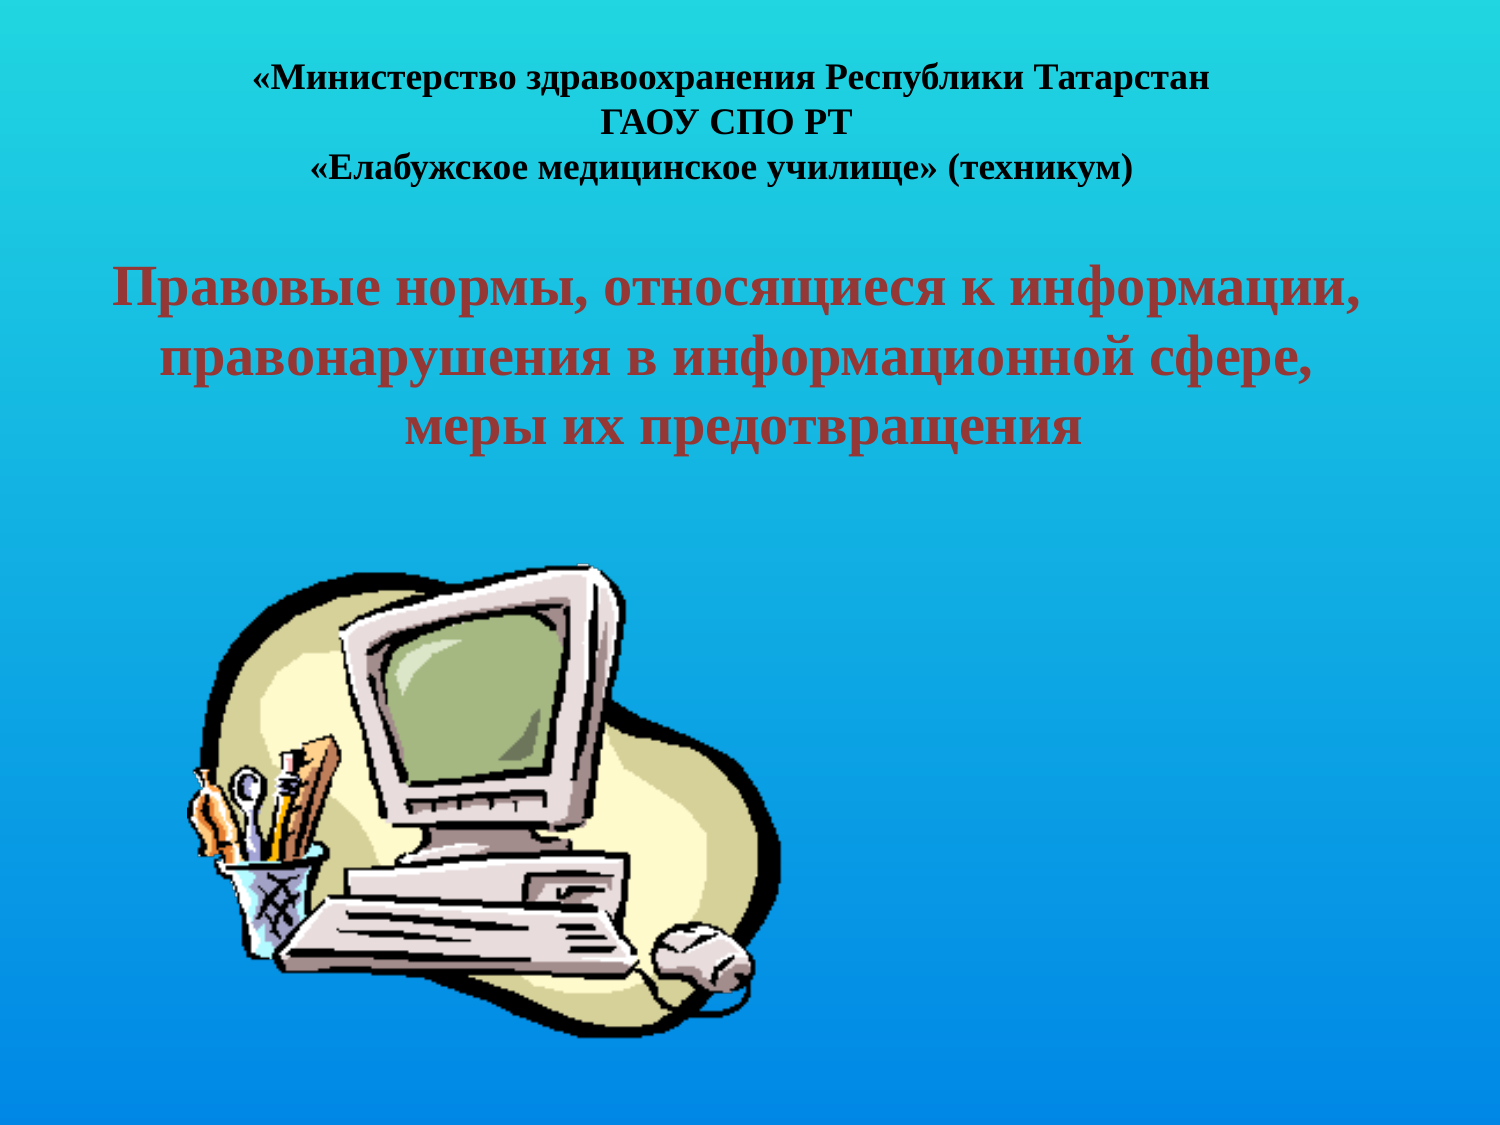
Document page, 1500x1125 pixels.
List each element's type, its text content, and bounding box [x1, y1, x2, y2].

text_box «Министерство здравоохранения Республики Татарстан ГАОУ СПО РТ «Елабужское медицинское училище» (техникум) [105, 0, 1348, 240]
title Правовые нормы, относящиеся к информации, правонарушения в информационной сфере, меры их предотвращения [58, 93, 1430, 610]
picture [187, 564, 786, 1044]
picture [777, 891, 786, 902]
